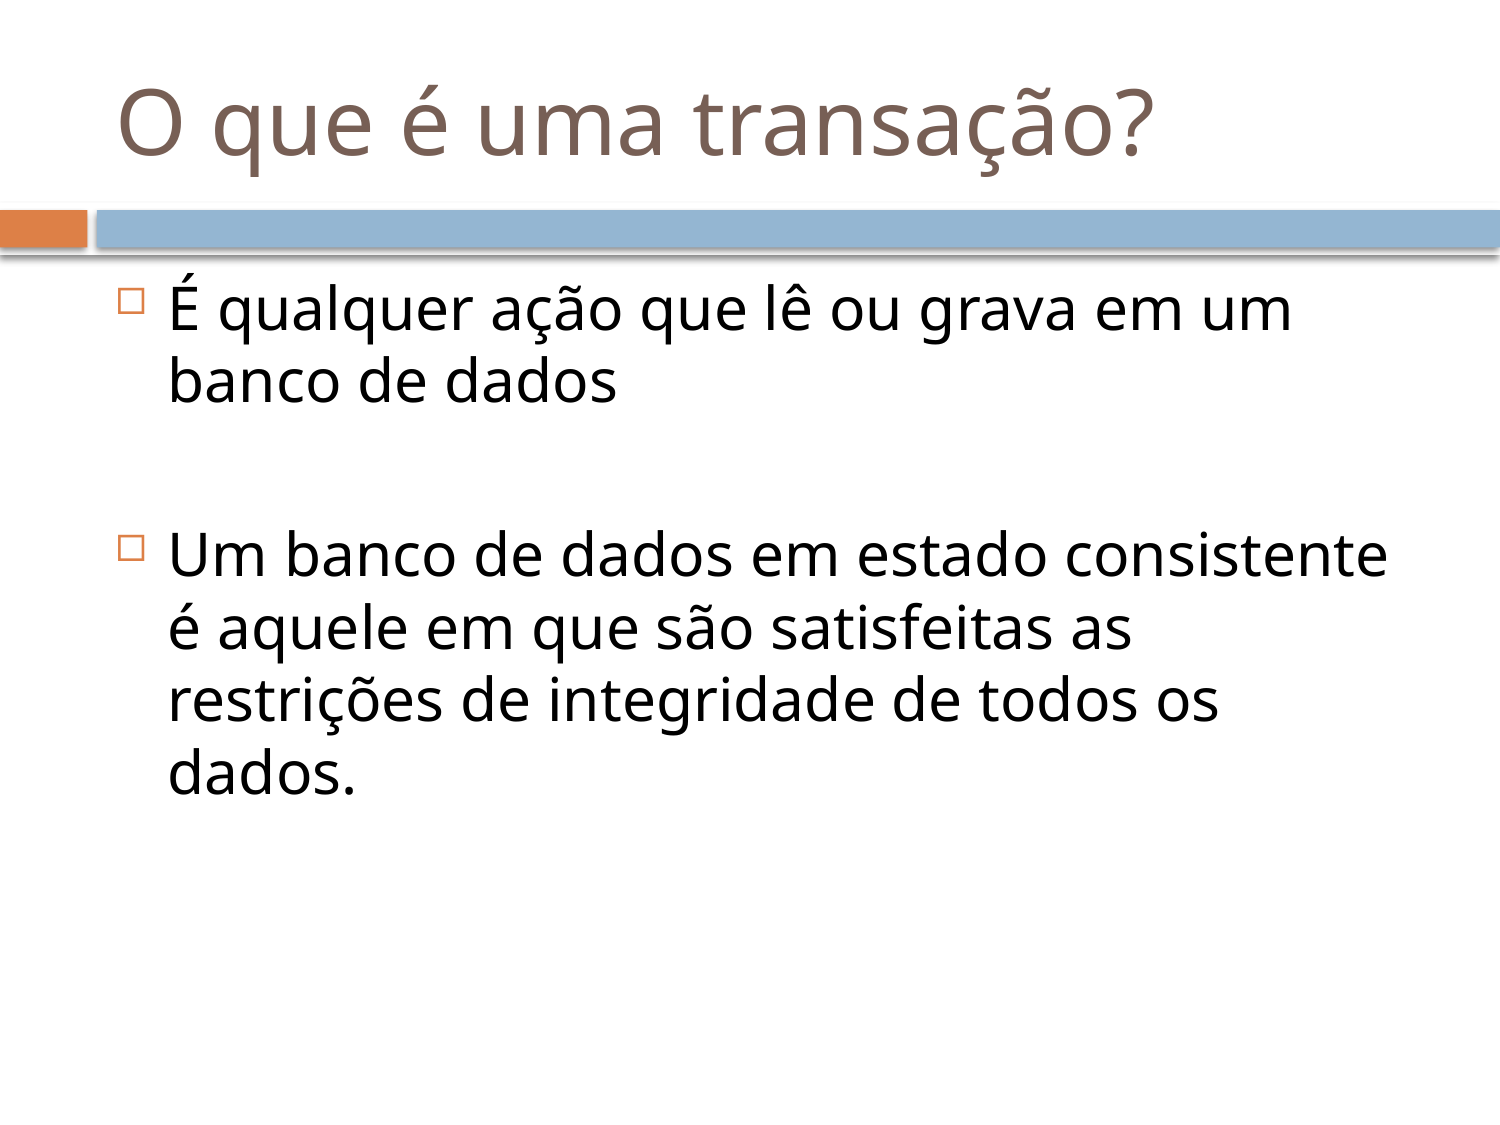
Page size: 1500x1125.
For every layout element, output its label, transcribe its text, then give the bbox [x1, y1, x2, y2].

list É qualquer ação que lê ou grava em um banco de dados Um banco de dados em estado consistente é aquele em que são satisfeitas as restrições de integridade de todos os dados. [100, 262, 1438, 1000]
title O que é uma transação? [100, 37, 1438, 200]
